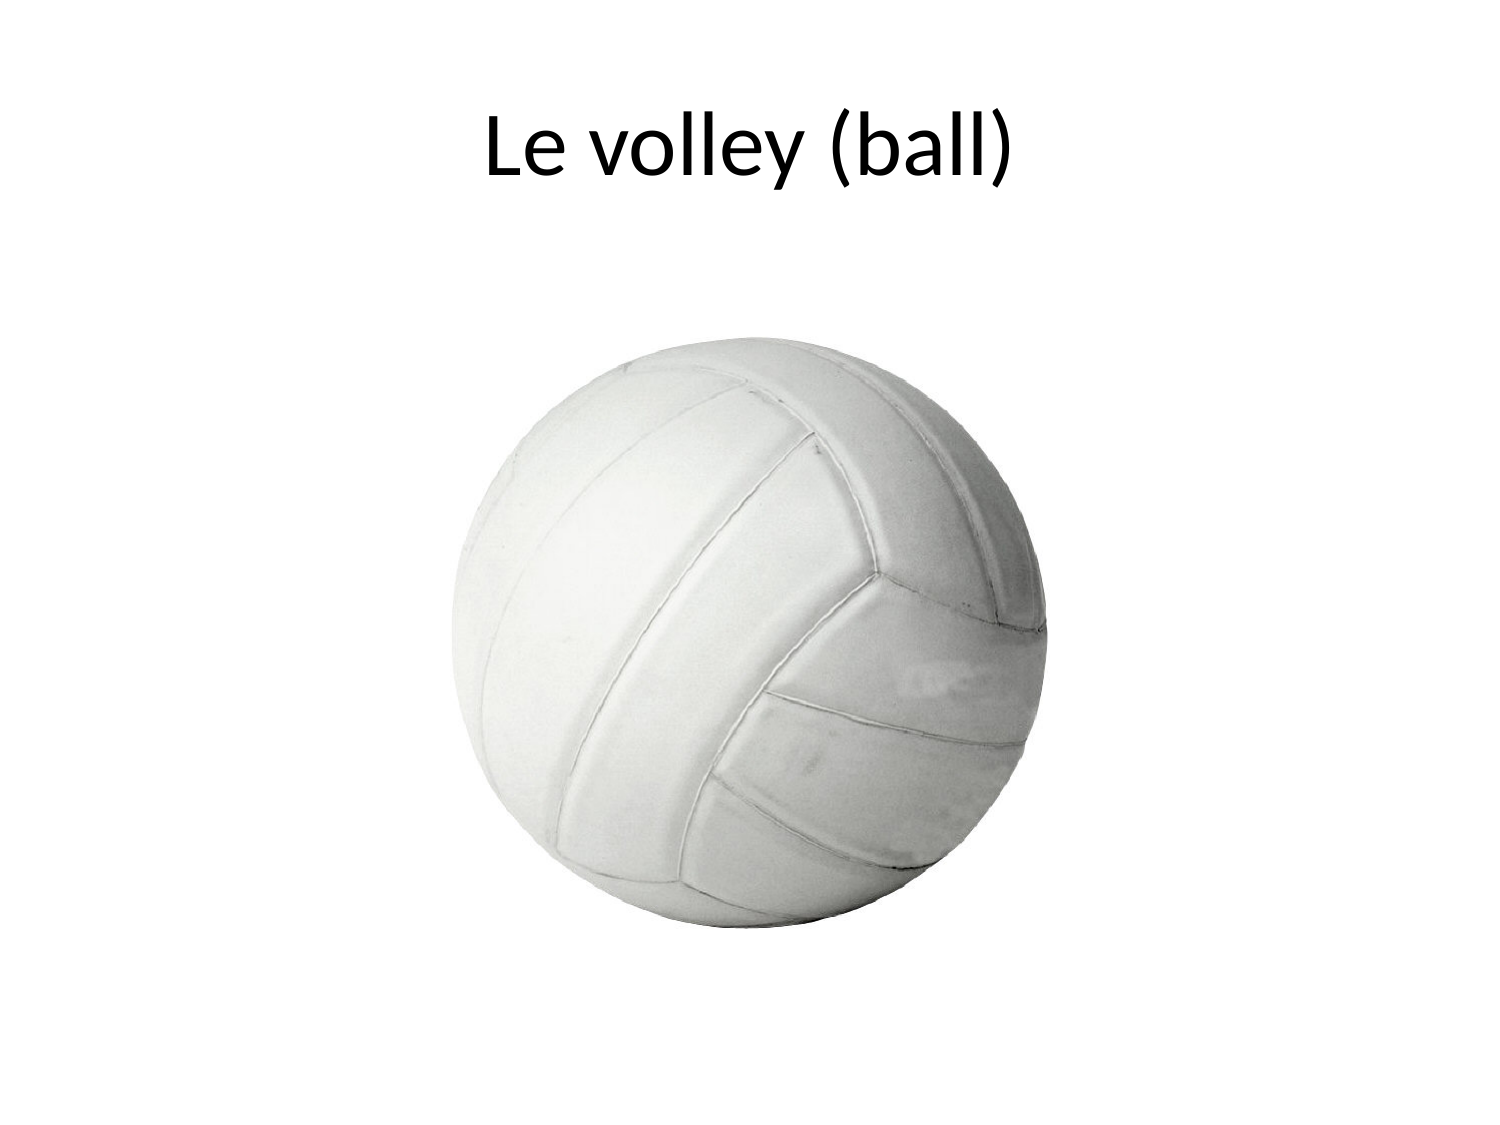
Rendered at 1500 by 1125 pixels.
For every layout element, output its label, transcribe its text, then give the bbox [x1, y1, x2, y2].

title Le volley (ball) [75, 45, 1425, 233]
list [450, 336, 1050, 931]
